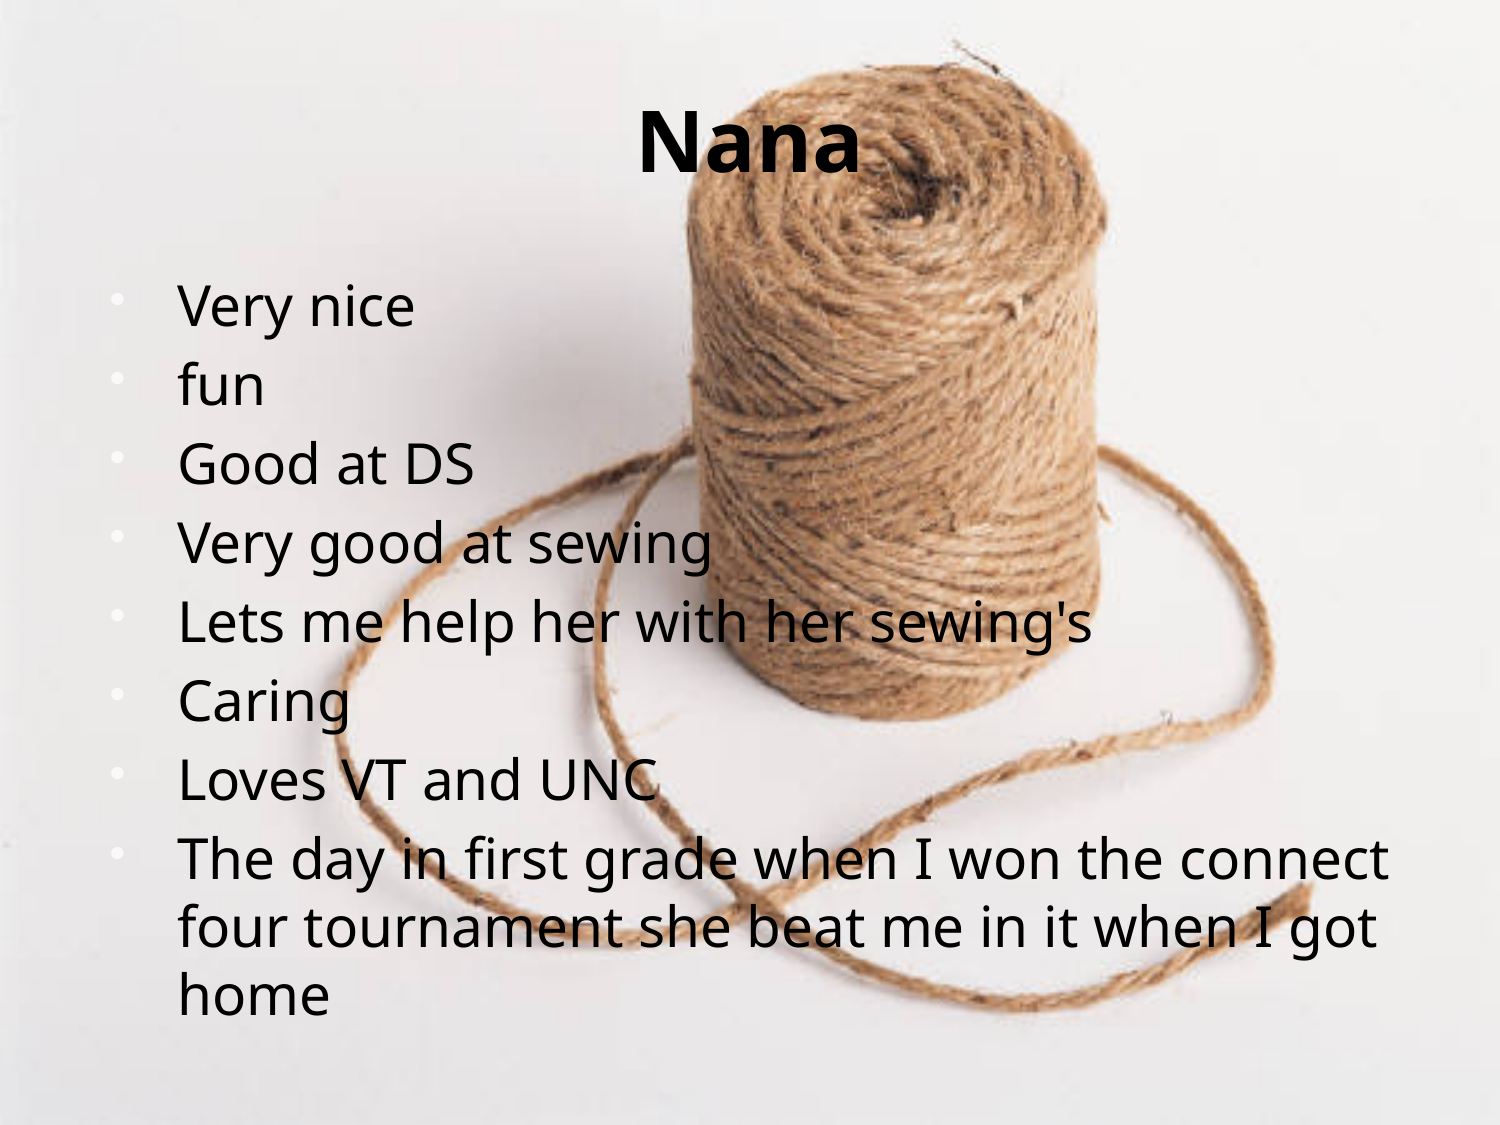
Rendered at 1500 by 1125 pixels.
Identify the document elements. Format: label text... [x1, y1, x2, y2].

list Very nice fun Good at DS Very good at sewing Lets me help her with her sewing's Caring Loves VT and UNC The day in first grade when I won the connect four tournament she beat me in it when I got home [75, 262, 1425, 1035]
picture [0, 0, 1500, 1125]
title Nana [75, 45, 1425, 233]
